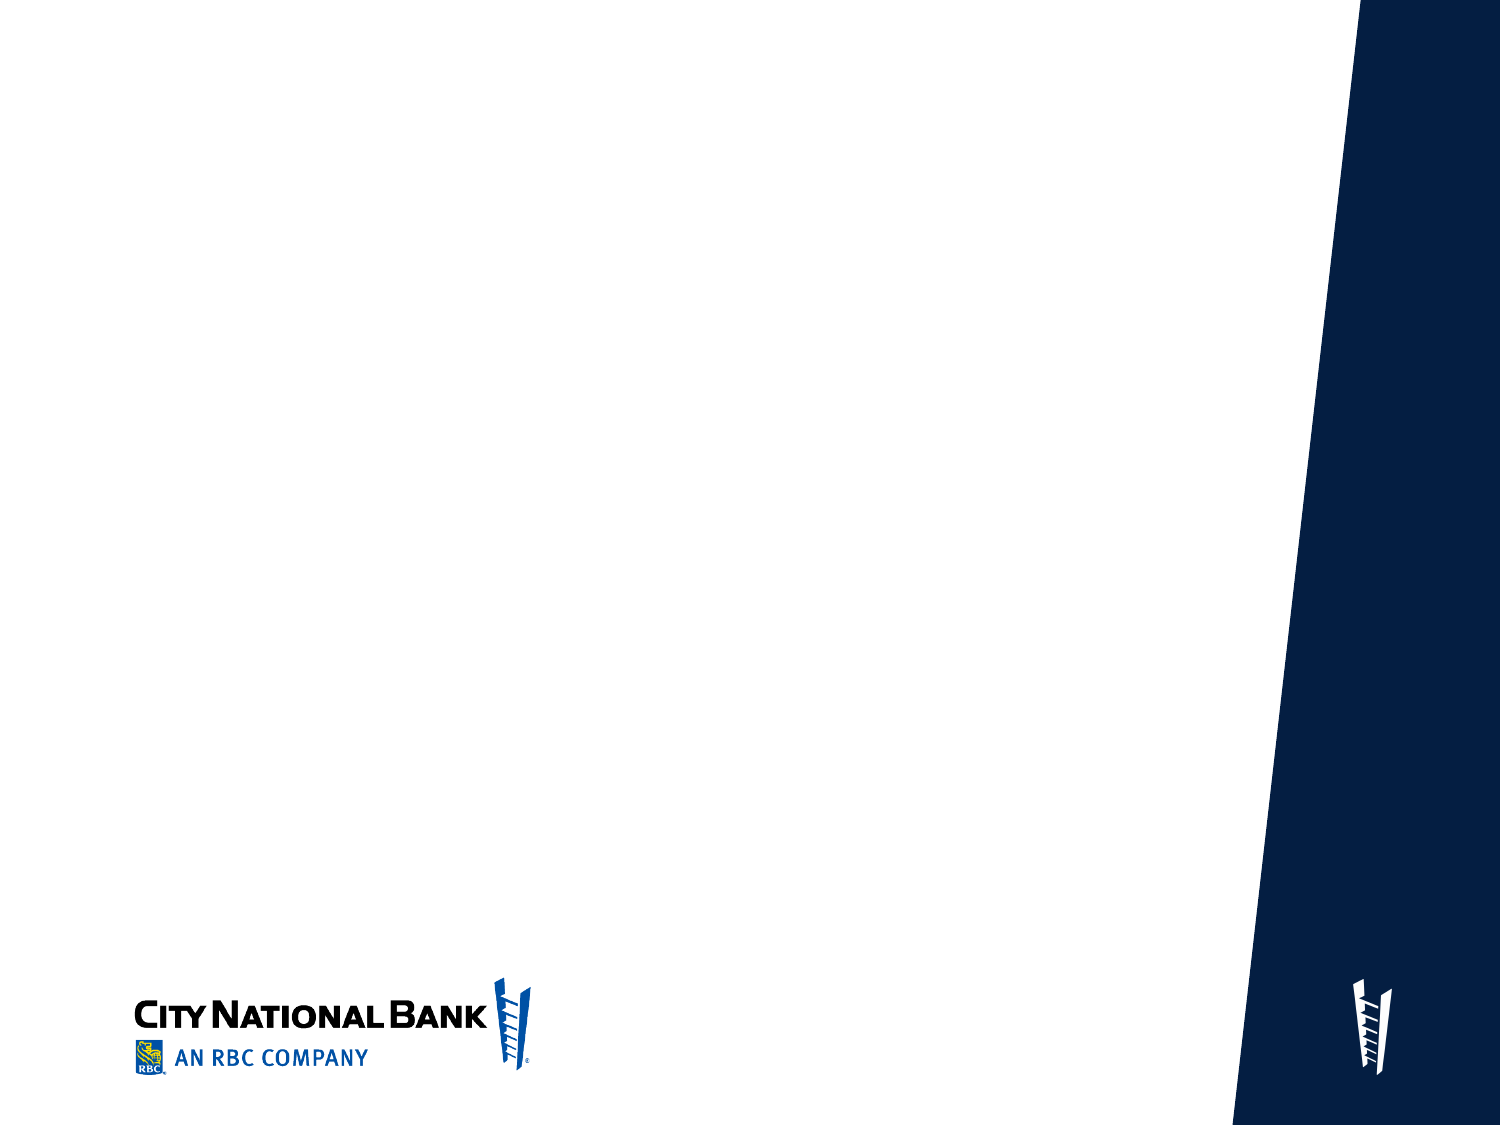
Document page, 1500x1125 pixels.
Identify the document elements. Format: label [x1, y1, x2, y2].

picture [134, 977, 531, 1075]
picture [1353, 979, 1392, 1075]
